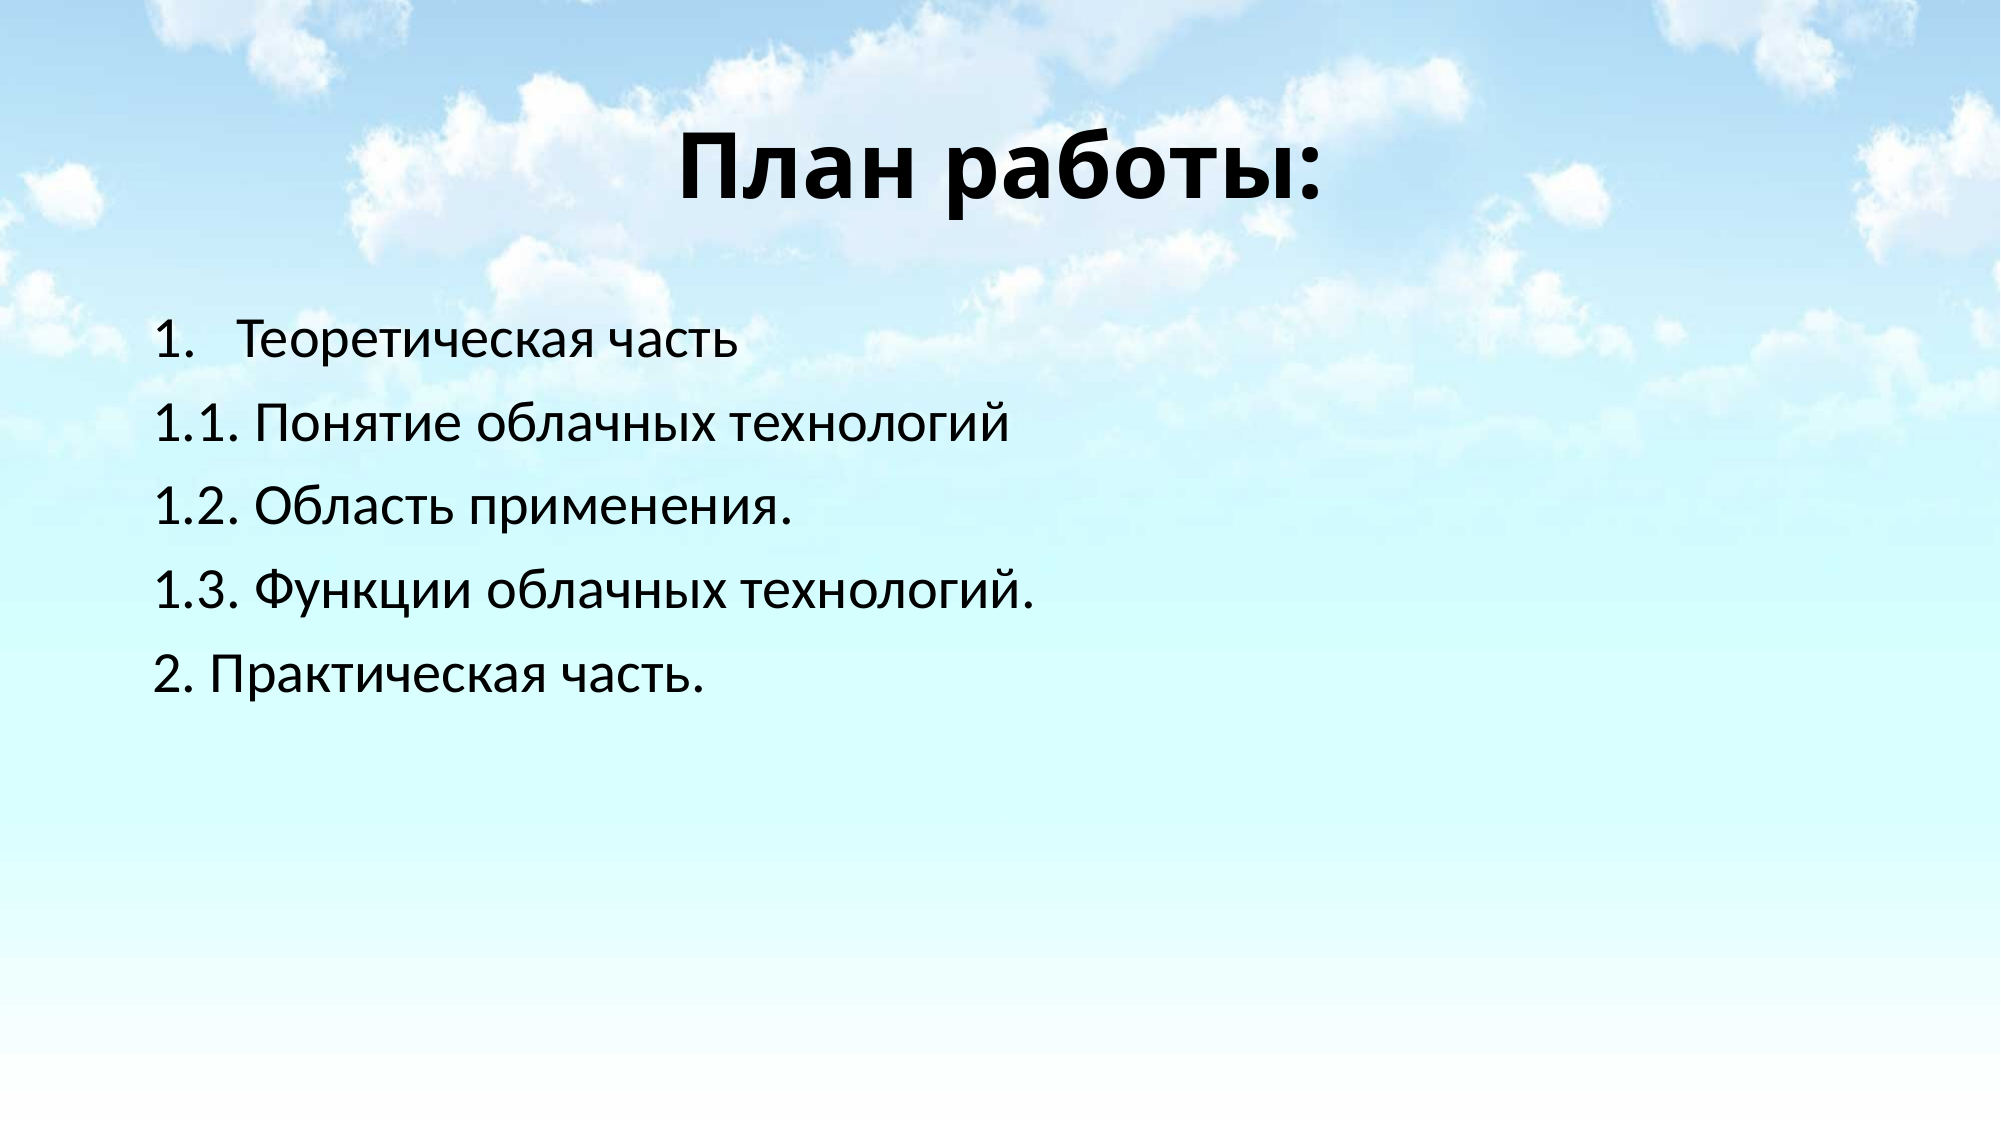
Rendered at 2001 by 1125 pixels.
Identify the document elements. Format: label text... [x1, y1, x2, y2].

picture [0, 0, 2001, 1125]
title План работы: [137, 59, 1863, 278]
list Теоретическая часть 1.1. Понятие облачных технологий 1.2. Область применения. 1.3. Функции облачных технологий. 2. Практическая часть. [137, 299, 1863, 1014]
